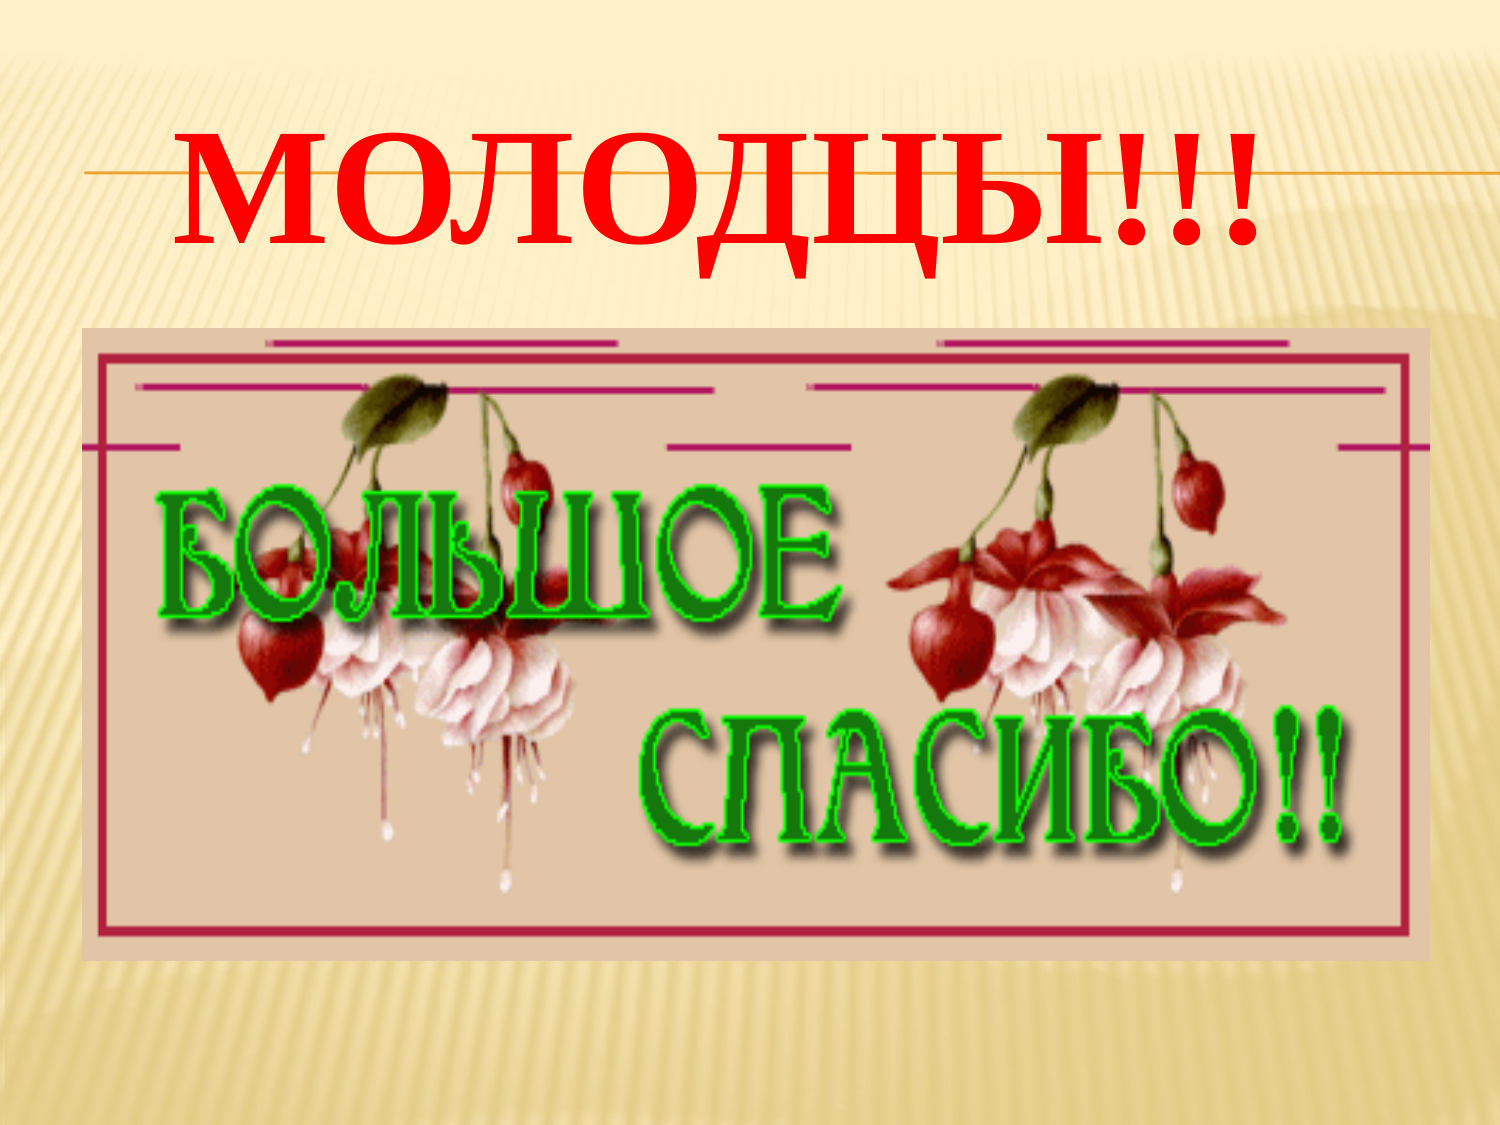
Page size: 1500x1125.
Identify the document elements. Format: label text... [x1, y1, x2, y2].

title Молодцы!!! [46, 128, 1397, 225]
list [81, 327, 1430, 962]
